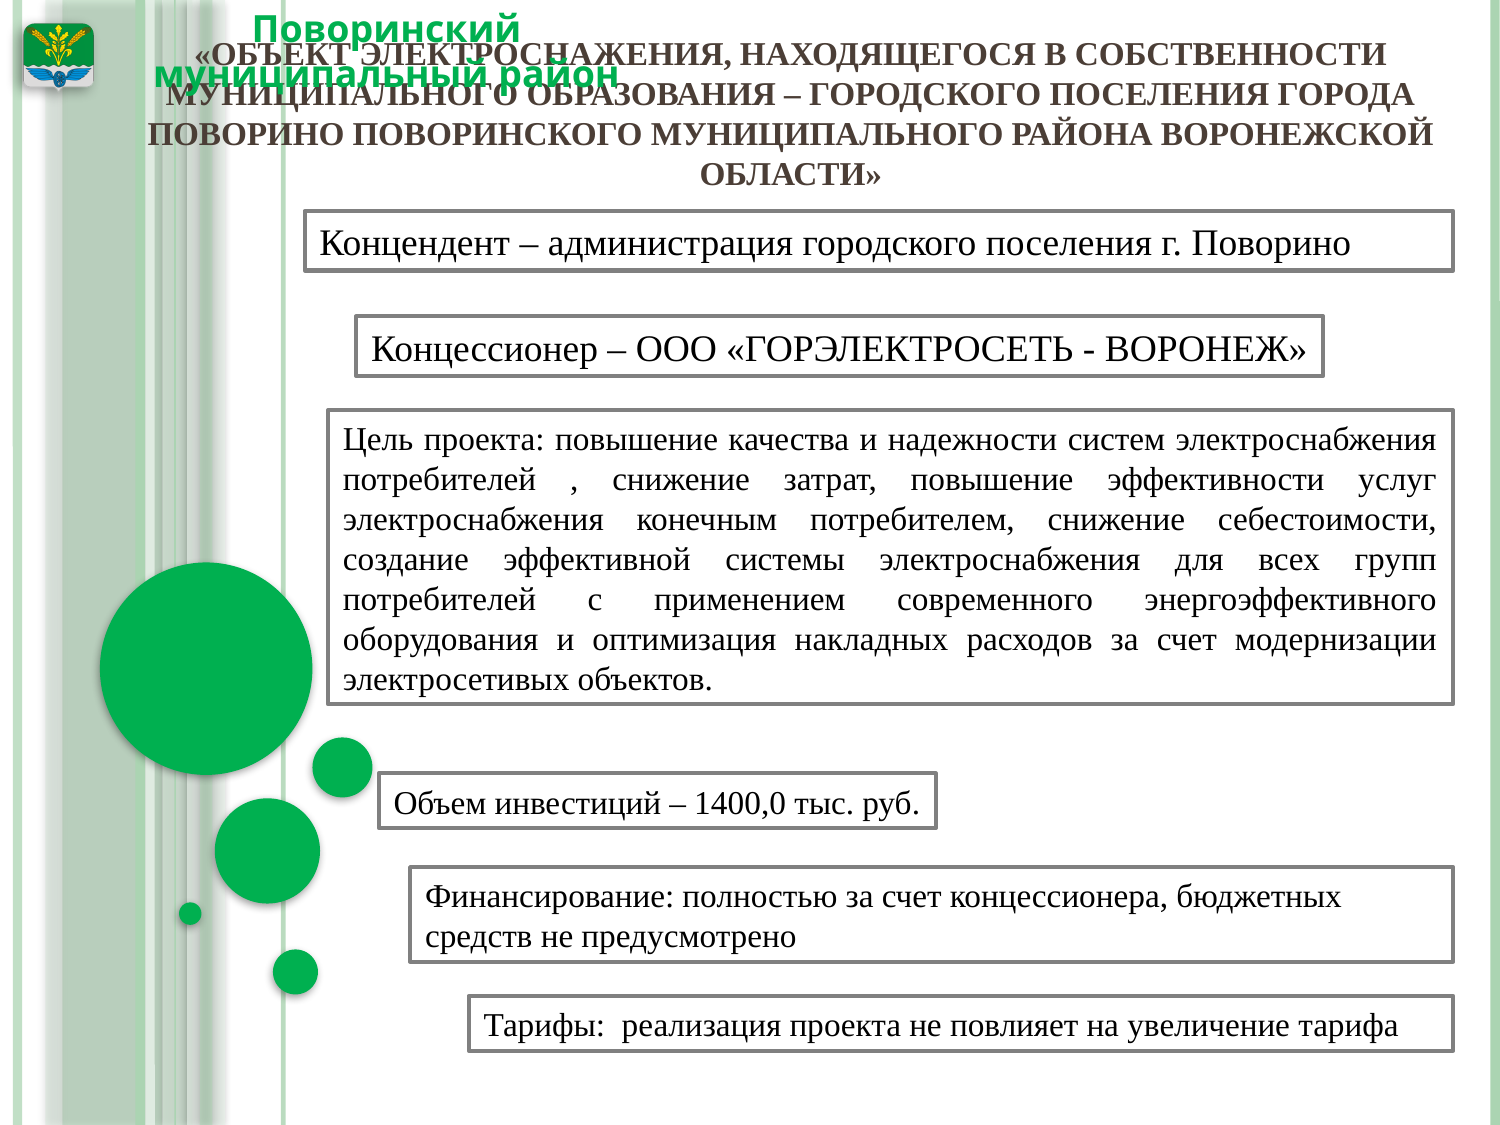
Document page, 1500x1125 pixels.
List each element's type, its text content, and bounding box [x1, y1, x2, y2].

text_box Тарифы: реализация проекта не повлияет на увеличение тарифа [467, 994, 1455, 1053]
text_box Финансирование: полностью за счет концессионера, бюджетных средств не предусмотрено [408, 865, 1455, 964]
text_box Концессионер – ООО «ГОРЭЛЕКТРОСЕТЬ - ВОРОНЕЖ» [354, 314, 1325, 378]
text_box Концендент – администрация городского поселения г. Поворино [303, 209, 1455, 273]
title «Объект электроснажения, находящегося в собственности муниципального образования – городского поселения города Поворино Поворинского муниципального района Воронежской области» [117, 58, 1465, 200]
text_box Цель проекта: повышение качества и надежности систем электроснабжения потребителей , снижение затрат, повышение эффективности услуг электроснабжения конечным потребителем, снижение себестоимости, создание эффективной системы электроснабжения для всех групп потребителей с применением современного энергоэффективного оборудования и оптимизация накладных расходов за счет модернизации электросетивых объектов. [326, 408, 1455, 706]
picture [22, 22, 95, 94]
text_box Поворинский муниципальный район [70, 0, 704, 103]
text_box Объем инвестиций – 1400,0 тыс. руб. [377, 771, 938, 830]
